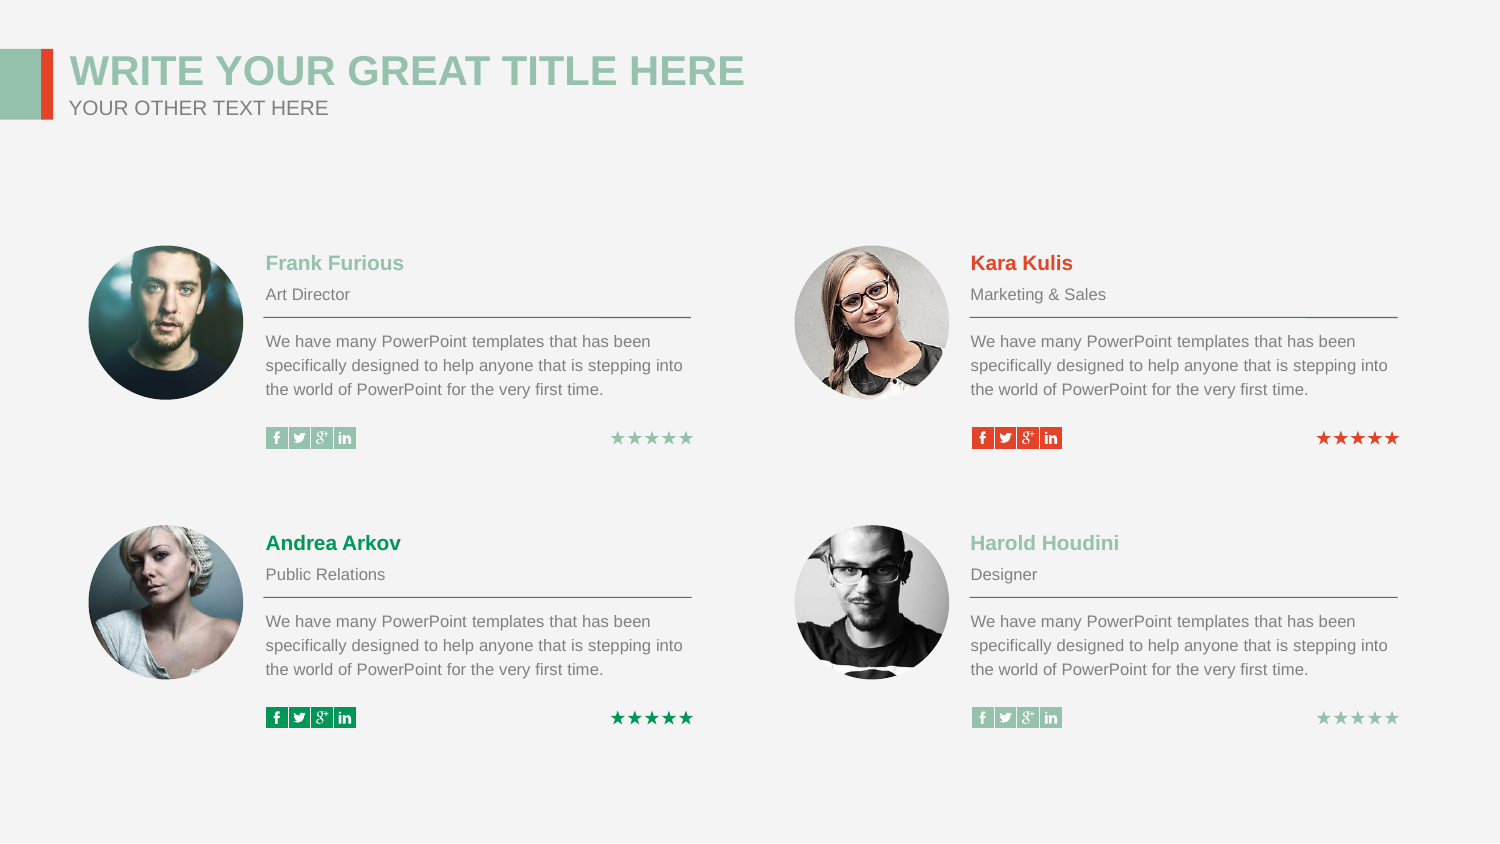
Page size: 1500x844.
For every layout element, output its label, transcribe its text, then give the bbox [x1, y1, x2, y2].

text_box [1384, 710, 1400, 725]
text_box [610, 710, 626, 725]
text_box YOUR OTHER TEXT HERE [54, 86, 344, 127]
text_box Harold Houdini [970, 524, 1176, 555]
text_box [1333, 710, 1348, 725]
text_box [288, 426, 310, 450]
text_box [1350, 710, 1366, 725]
text_box Designer [970, 560, 1066, 584]
text_box [794, 525, 950, 680]
text_box [1044, 711, 1058, 724]
text_box [794, 245, 950, 400]
text_box [316, 711, 329, 724]
text_box [1316, 430, 1331, 445]
text_box [310, 706, 333, 729]
text_box [678, 430, 694, 445]
text_box [1039, 706, 1063, 729]
text_box [999, 712, 1012, 723]
text_box [265, 426, 288, 450]
text_box [1384, 430, 1400, 445]
text_box [644, 710, 660, 725]
text_box [1333, 430, 1348, 445]
text_box [661, 710, 677, 725]
text_box [610, 430, 626, 445]
text_box [1039, 426, 1063, 450]
text_box [338, 711, 352, 724]
text_box [310, 426, 333, 450]
text_box [627, 710, 643, 725]
text_box [1022, 711, 1035, 724]
text_box [288, 706, 310, 729]
text_box Andrea Arkov [265, 524, 408, 555]
text_box [316, 431, 329, 444]
text_box We have many PowerPoint templates that has been specifically designed to help anyone that is stepping into the world of PowerPoint for the very first time. [265, 326, 691, 399]
text_box [88, 245, 244, 400]
text_box [1367, 710, 1383, 725]
text_box [627, 430, 643, 445]
text_box We have many PowerPoint templates that has been specifically designed to help anyone that is stepping into the world of PowerPoint for the very first time. [970, 606, 1396, 679]
text_box [1350, 430, 1366, 445]
text_box [1016, 426, 1039, 450]
text_box [1316, 710, 1331, 725]
text_box [979, 431, 986, 444]
text_box [1044, 431, 1058, 444]
text_box [88, 525, 244, 680]
text_box [994, 426, 1016, 450]
text_box Kara Kulis [970, 244, 1113, 275]
text_box [293, 712, 306, 723]
text_box [293, 432, 306, 443]
text_box [661, 430, 677, 445]
text_box [273, 711, 280, 724]
text_box [979, 711, 986, 724]
text_box [1016, 706, 1039, 729]
text_box [333, 426, 357, 450]
text_box [644, 430, 660, 445]
text_box Public Relations [265, 560, 502, 584]
text_box Marketing & Sales [970, 280, 1176, 305]
text_box [1022, 431, 1035, 444]
text_box We have many PowerPoint templates that has been specifically designed to help anyone that is stepping into the world of PowerPoint for the very first time. [970, 326, 1396, 399]
text_box Art Director [265, 280, 361, 305]
text_box [999, 432, 1012, 443]
text_box [338, 431, 352, 444]
text_box [265, 706, 288, 729]
text_box [994, 706, 1016, 729]
text_box WRITE YOUR GREAT TITLE HERE [55, 36, 761, 102]
text_box [1367, 430, 1383, 445]
text_box Frank Furious [265, 244, 408, 275]
text_box [971, 426, 994, 450]
text_box [678, 710, 694, 725]
text_box [333, 706, 357, 729]
text_box [971, 706, 994, 729]
text_box [273, 431, 280, 444]
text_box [0, 48, 54, 120]
text_box We have many PowerPoint templates that has been specifically designed to help anyone that is stepping into the world of PowerPoint for the very first time. [265, 606, 691, 679]
